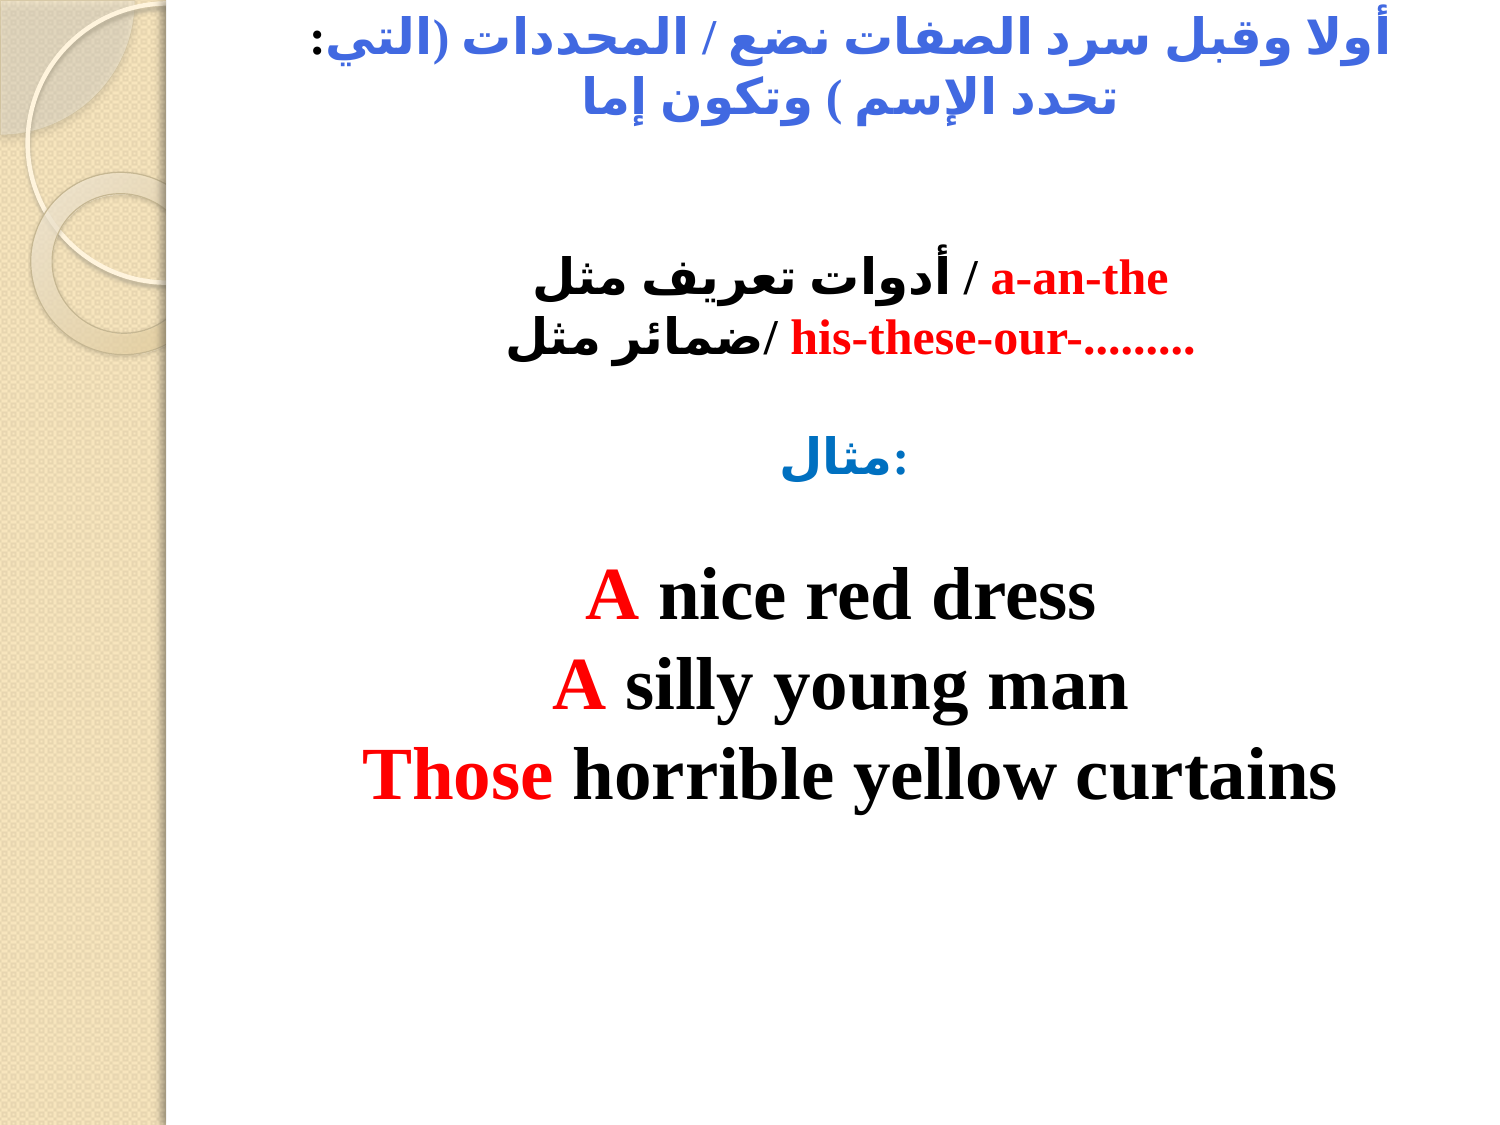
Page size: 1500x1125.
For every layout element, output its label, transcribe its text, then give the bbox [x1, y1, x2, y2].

title :أولا وقبل سرد الصفات نضع / المحددات (التي تحدد الإسم ) وتكون إما أدوات تعريف مثل / a-an-the ضمائر مثل/ his-these-our-......... مثال: A nice red dress A silly young man Those horrible yellow curtains [235, 208, 1466, 492]
